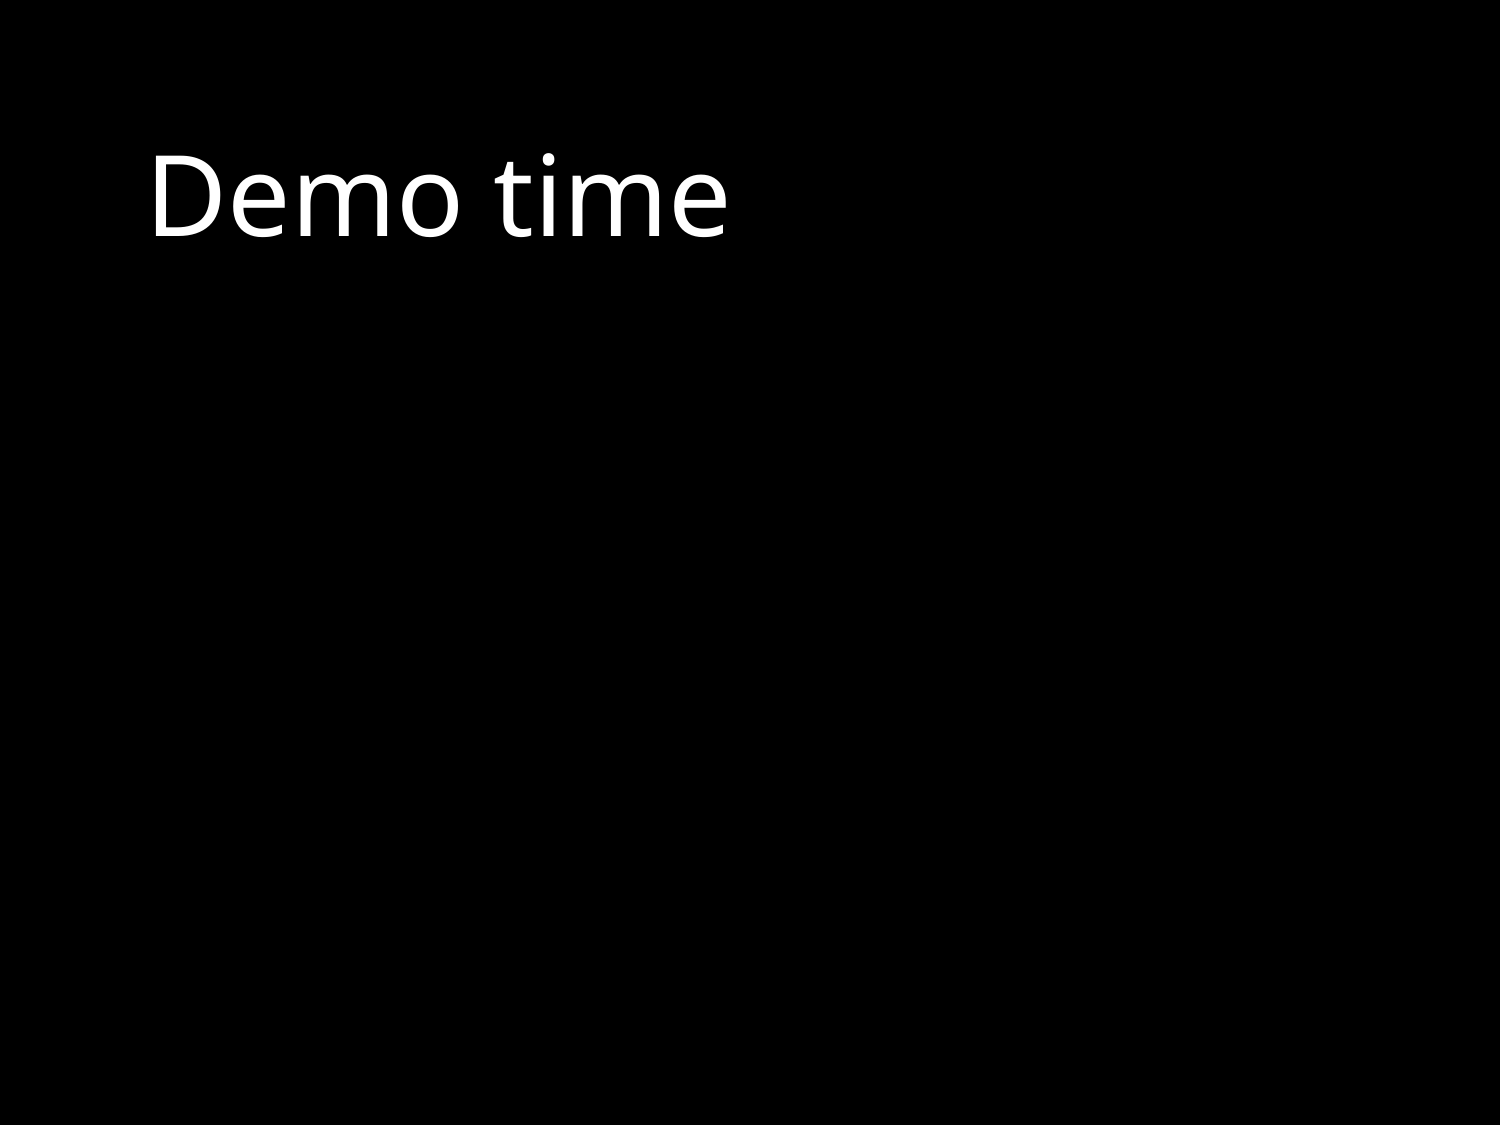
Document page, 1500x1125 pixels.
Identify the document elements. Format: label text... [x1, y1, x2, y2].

text_box Demo time [131, 116, 1136, 267]
